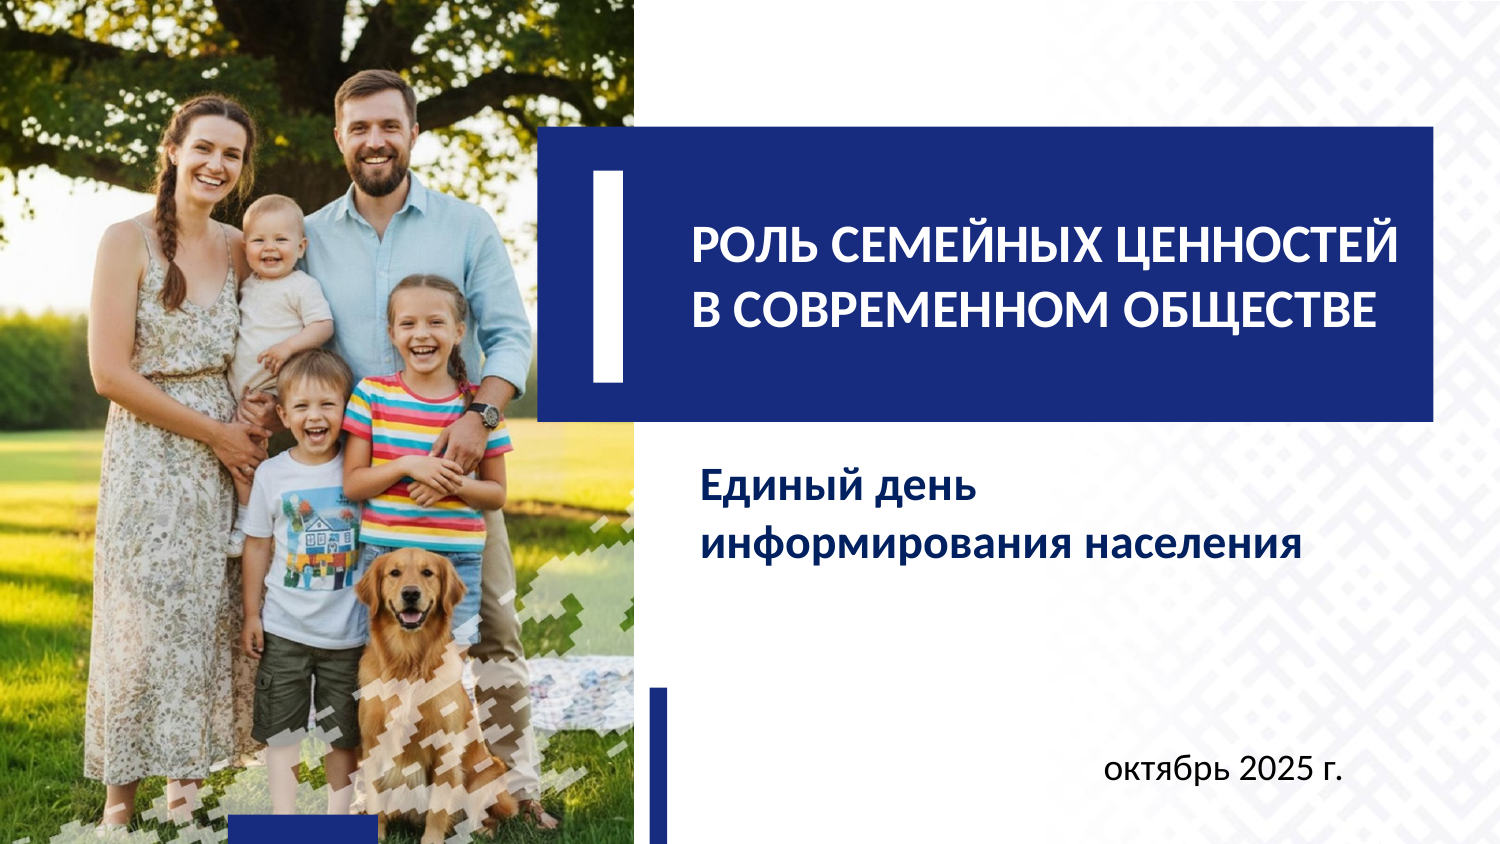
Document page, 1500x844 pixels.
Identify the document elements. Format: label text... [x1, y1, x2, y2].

text_box [639, 124, 884, 424]
picture [0, 0, 634, 844]
text_box РОЛЬ СЕМЕЙНЫХ ЦЕННОСТЕЙ В СОВРЕМЕННОМ ОБЩЕСТВЕ [676, 200, 884, 346]
text_box Единый день информирования населения [685, 445, 884, 633]
text_box [647, 686, 669, 844]
picture [889, 0, 1500, 844]
